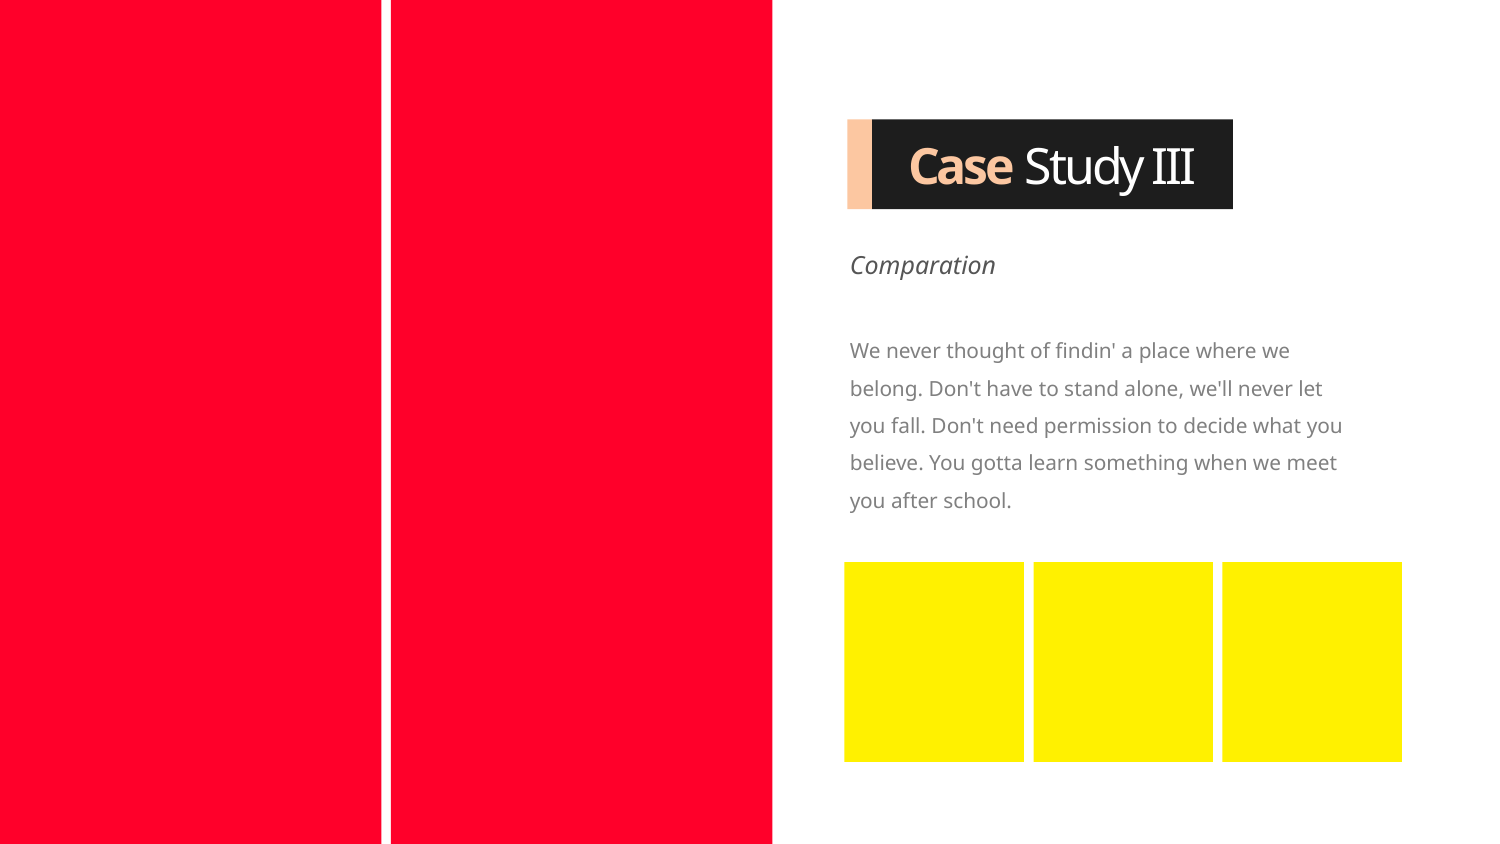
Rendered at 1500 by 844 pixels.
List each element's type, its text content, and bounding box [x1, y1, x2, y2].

text_box Case Study III [874, 119, 1233, 210]
picture [844, 562, 1025, 763]
picture [0, 0, 382, 844]
picture [1033, 562, 1214, 763]
picture [1222, 562, 1403, 763]
text_box [845, 117, 874, 211]
picture [390, 0, 773, 844]
text_box Comparation [835, 241, 1270, 299]
text_box We never thought of findin' a place where we belong. Don't have to stand alone, we'll never let you fall. Don't need permission to decide what you believe. You gotta learn something when we meet you after school. [835, 317, 1374, 520]
